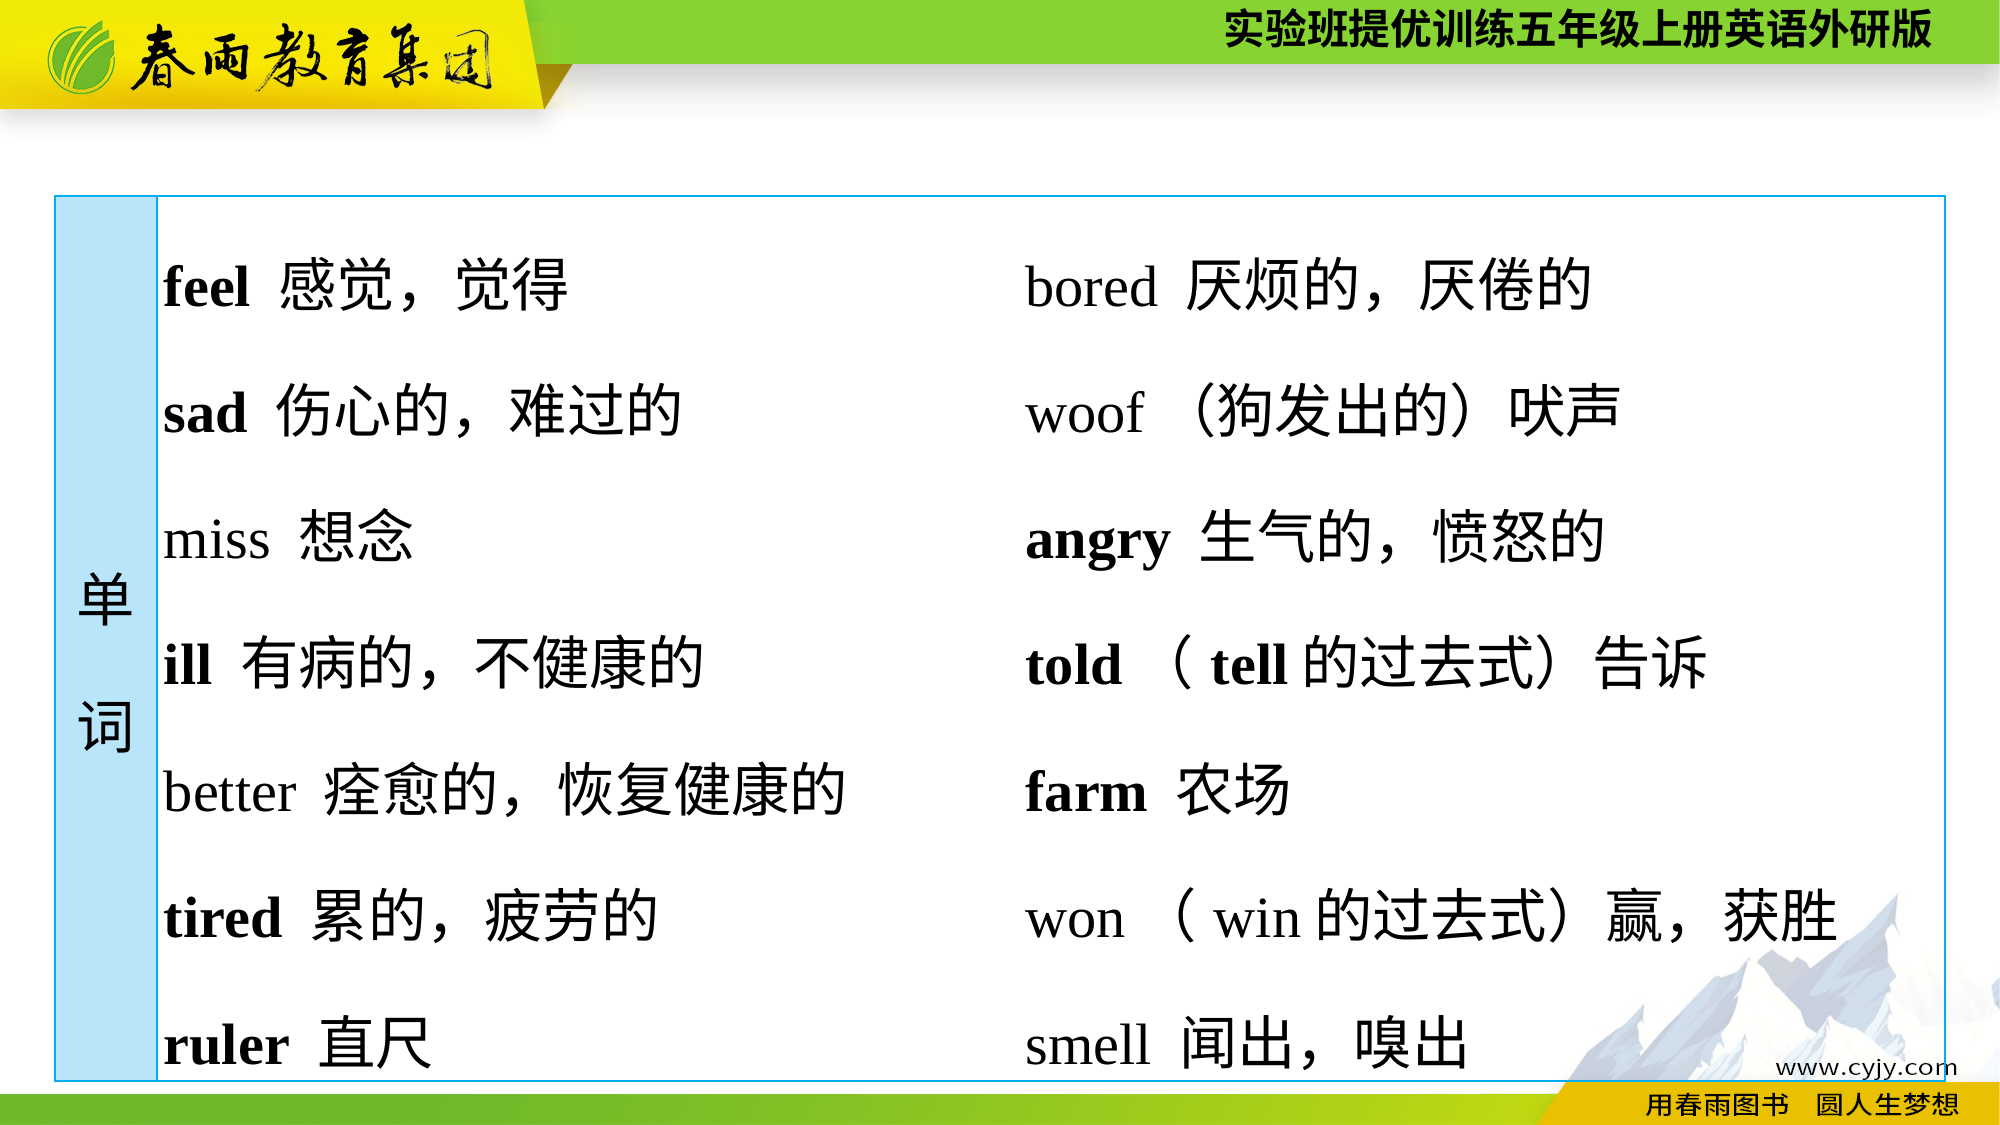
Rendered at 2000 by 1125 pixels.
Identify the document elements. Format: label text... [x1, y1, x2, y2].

table_header 单 词 [56, 197, 156, 1080]
picture [0, 0, 2000, 1125]
table_header feel 感觉，觉得 bored 厌烦的，厌倦的 sad 伤心的，难过的 woof（狗发出的）吠声 miss 想念 angry 生气的，愤怒的 ill 有病的，不健康的 told（tell的过去式）告诉 better 痊愈的，恢复健康的 farm 农场 tired 累的，疲劳的 won（win的过去式）赢，获胜 ruler 直尺 smell 闻出，嗅出 [158, 197, 1944, 1080]
